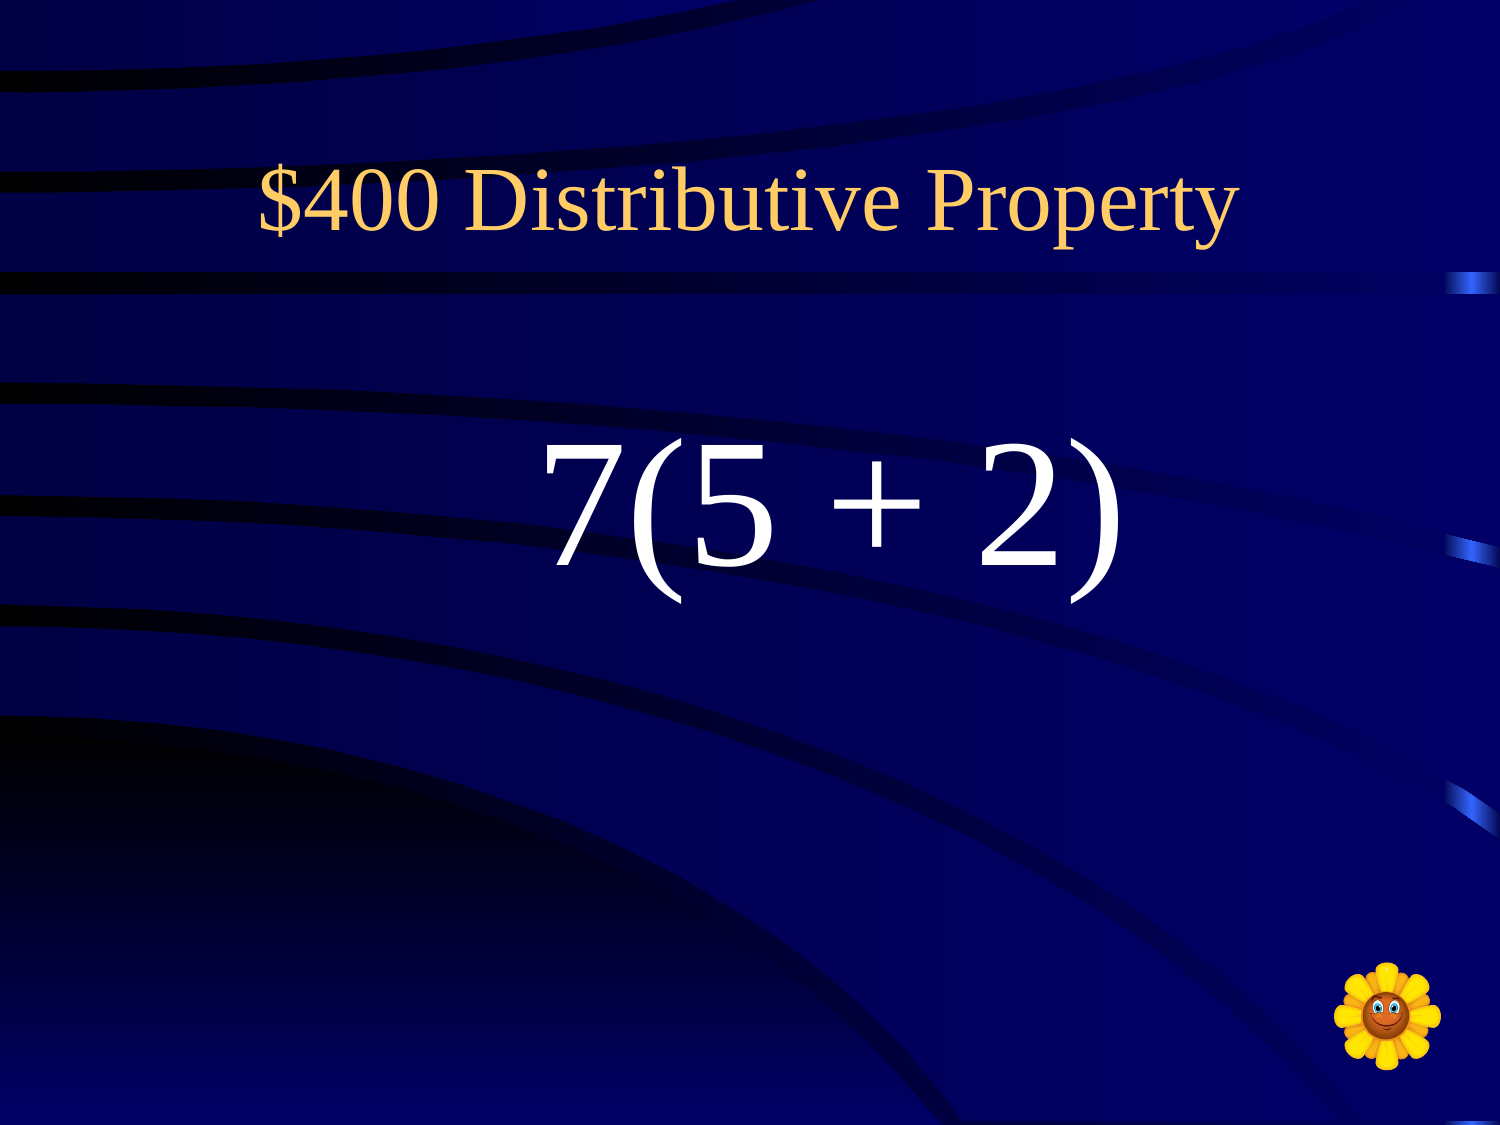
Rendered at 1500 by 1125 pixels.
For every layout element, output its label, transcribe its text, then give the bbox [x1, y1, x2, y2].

picture [1333, 962, 1442, 1071]
title $400 Distributive Property [112, 99, 1388, 288]
text_box 7(5 + 2) [274, 374, 1388, 810]
